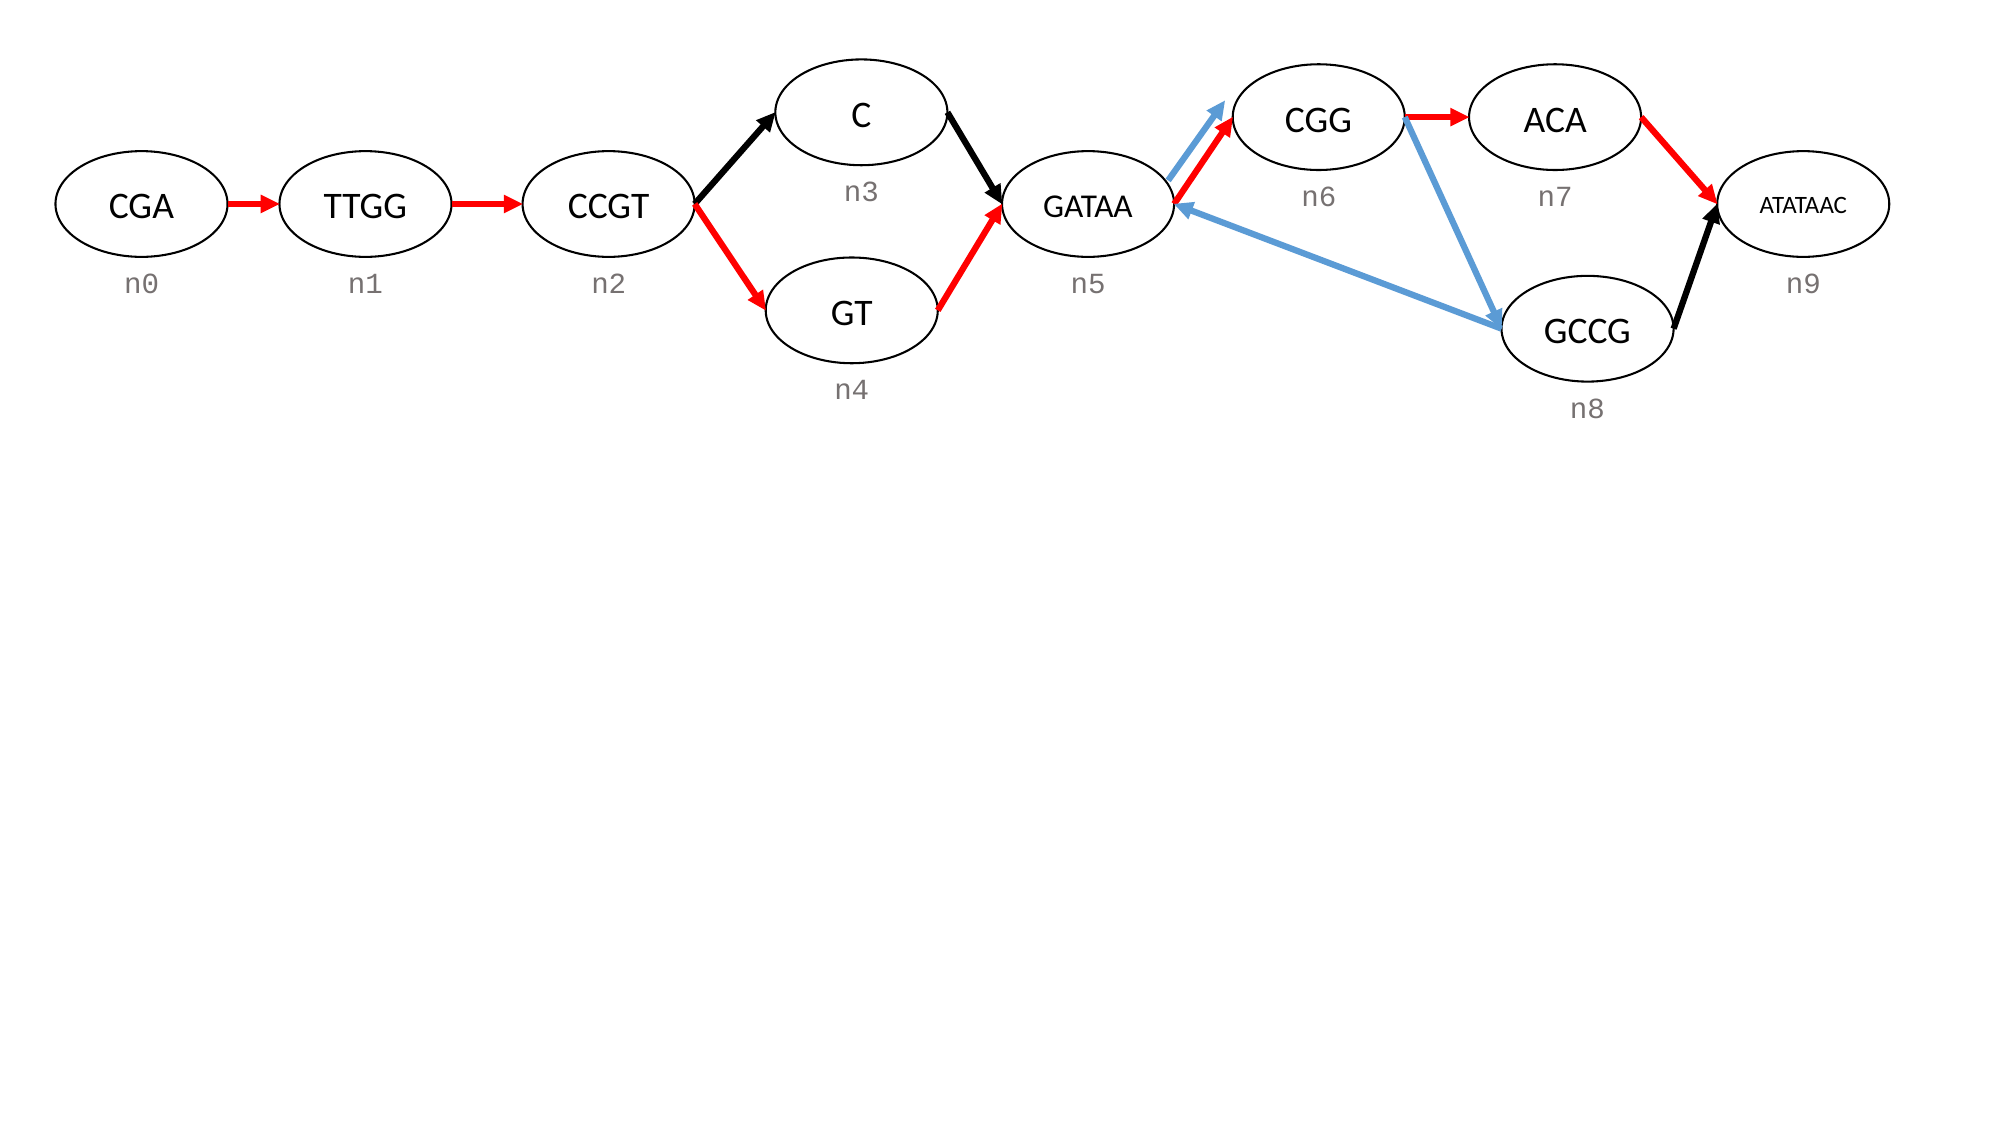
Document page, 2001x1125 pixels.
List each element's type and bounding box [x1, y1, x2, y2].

text_box [55, 59, 1890, 433]
text_box [1168, 100, 1225, 181]
